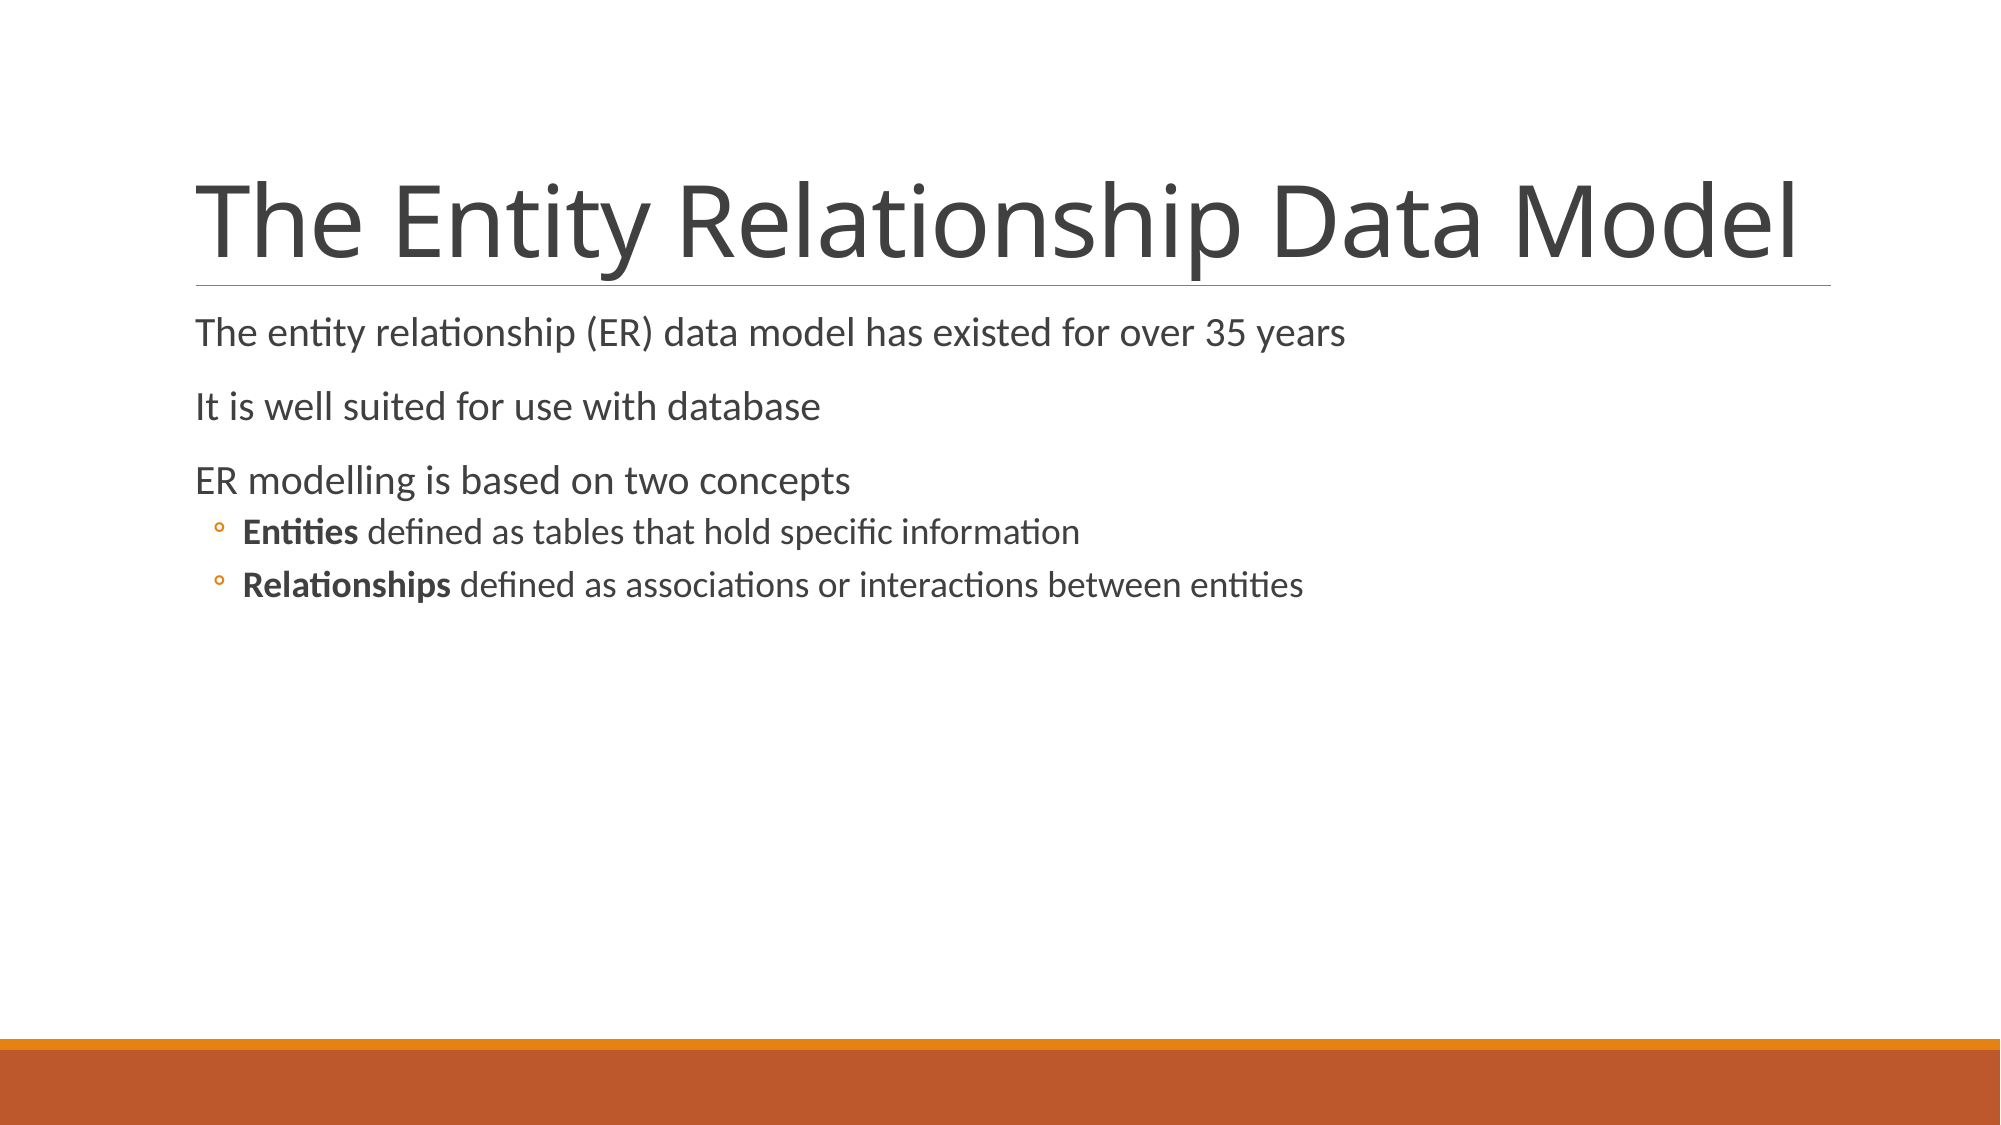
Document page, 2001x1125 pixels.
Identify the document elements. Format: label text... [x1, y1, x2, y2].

title The Entity Relationship Data Model [180, 47, 1830, 285]
list The entity relationship (ER) data model has existed for over 35 years It is well suited for use with database ER modelling is based on two concepts Entities defined as tables that hold specific information Relationships defined as associations or interactions between entities [180, 302, 1830, 963]
